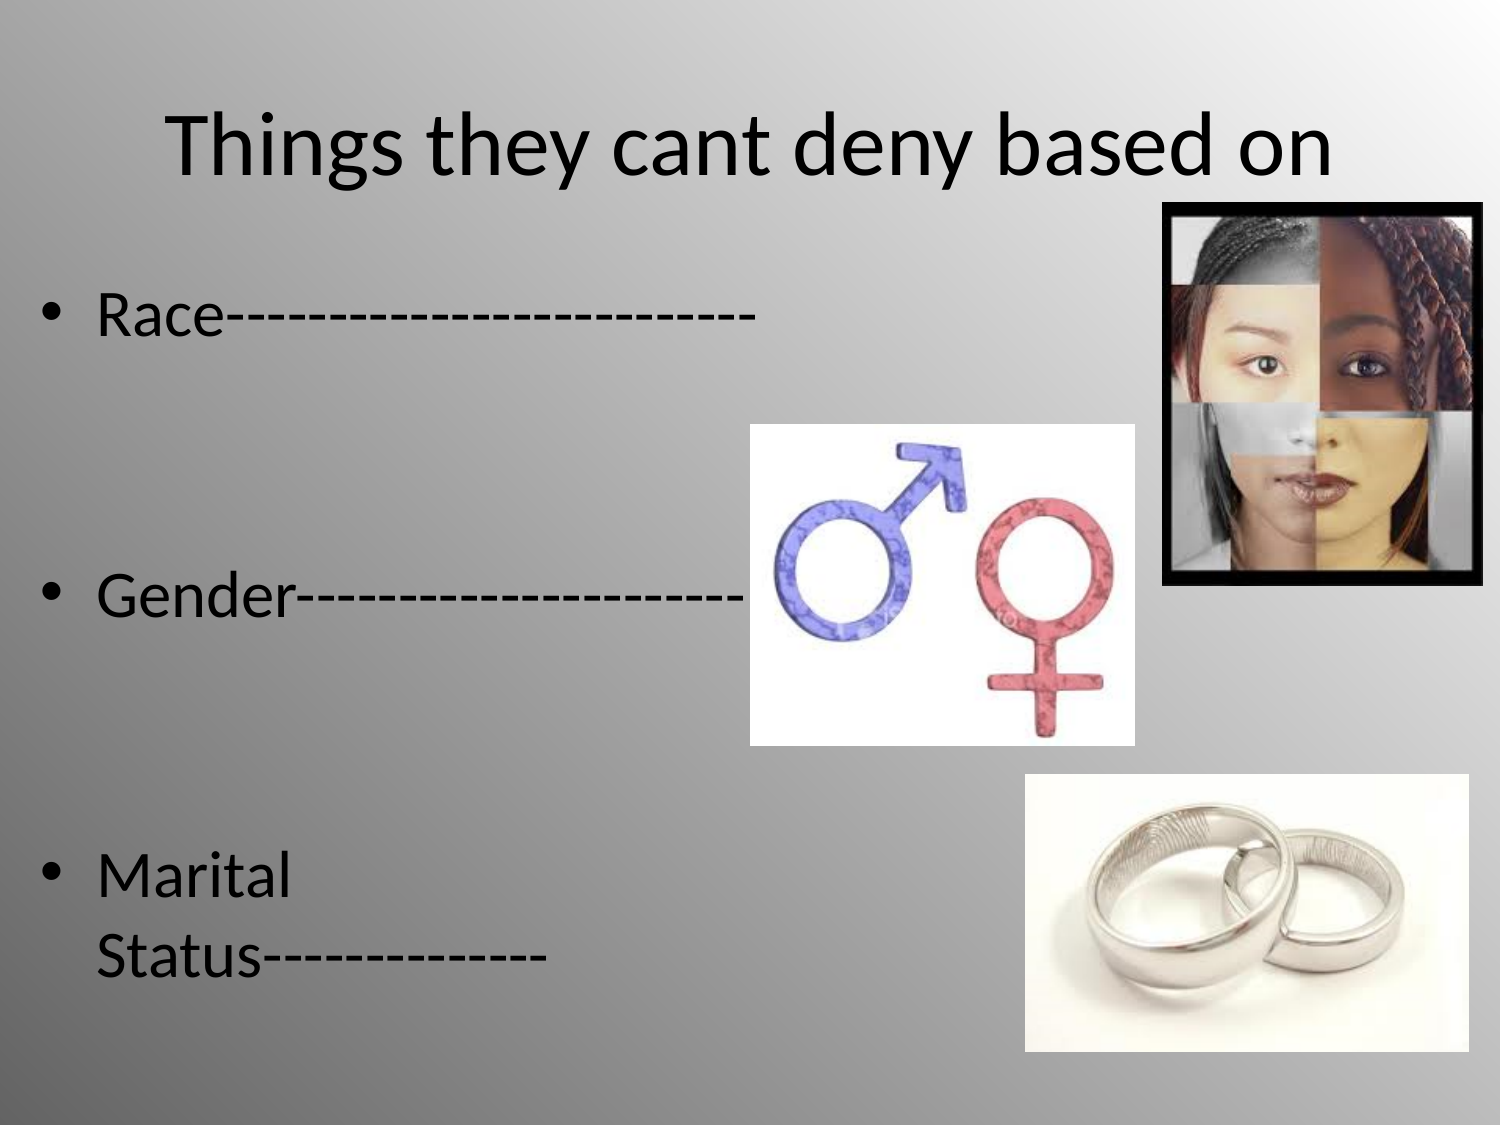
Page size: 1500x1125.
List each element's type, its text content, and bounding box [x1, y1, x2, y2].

list Race-------------------------- Gender---------------------- Marital Status-------------- [24, 262, 775, 1005]
picture [1162, 201, 1483, 586]
title Things they cant deny based on [75, 45, 1425, 233]
picture [1024, 774, 1469, 1052]
picture [749, 424, 1135, 746]
